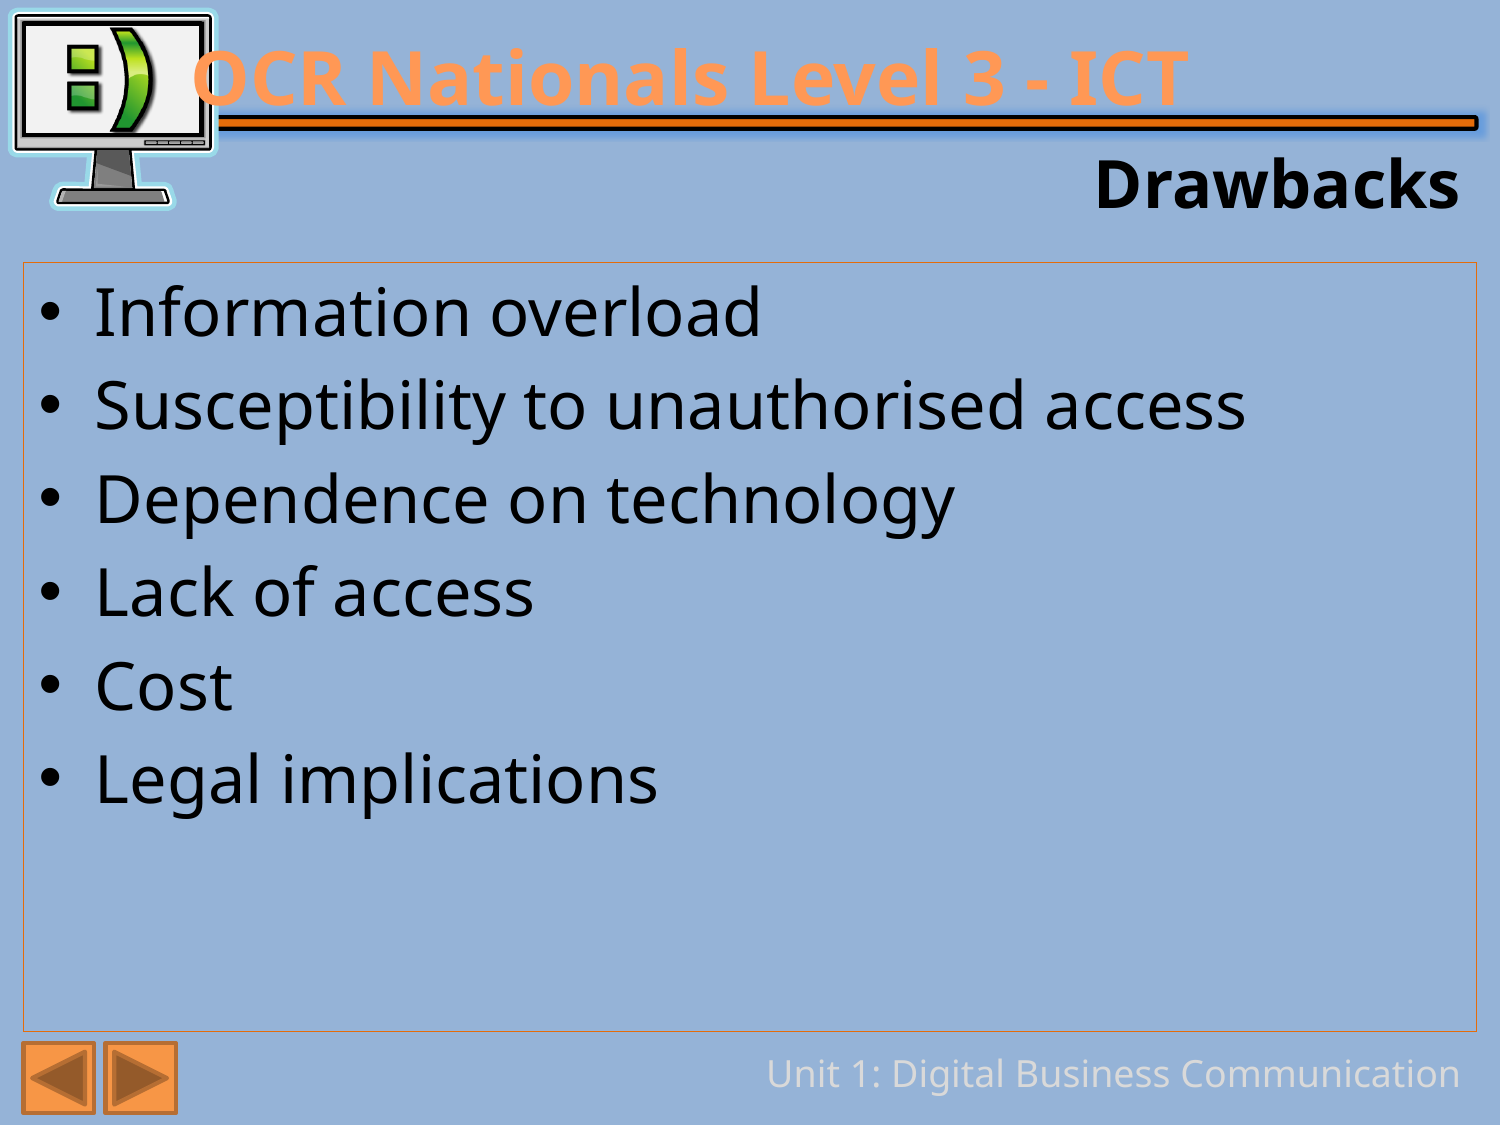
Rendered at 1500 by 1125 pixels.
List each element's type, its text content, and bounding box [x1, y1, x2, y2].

list Information overload Susceptibility to unauthorised access Dependence on technology Lack of access Cost Legal implications [23, 262, 1477, 1032]
title Drawbacks [187, 117, 1477, 247]
picture [48, 21, 172, 139]
